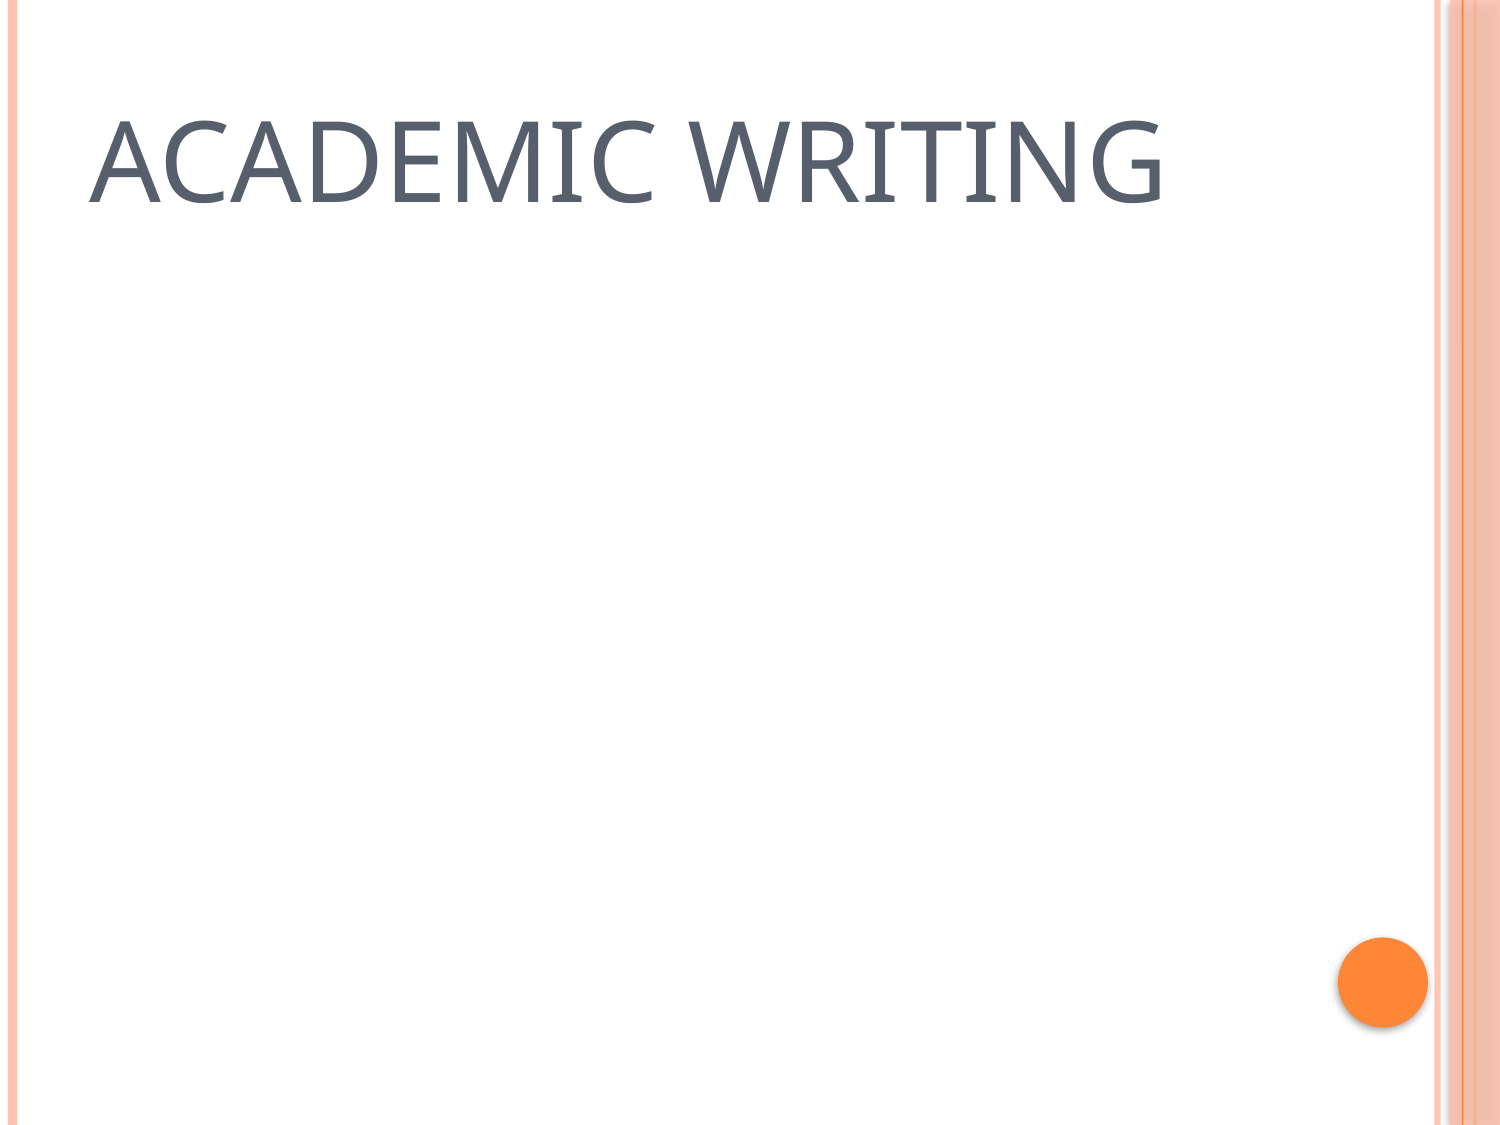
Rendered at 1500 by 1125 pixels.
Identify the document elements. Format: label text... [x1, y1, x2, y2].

title Academic Writing [75, 45, 1300, 233]
